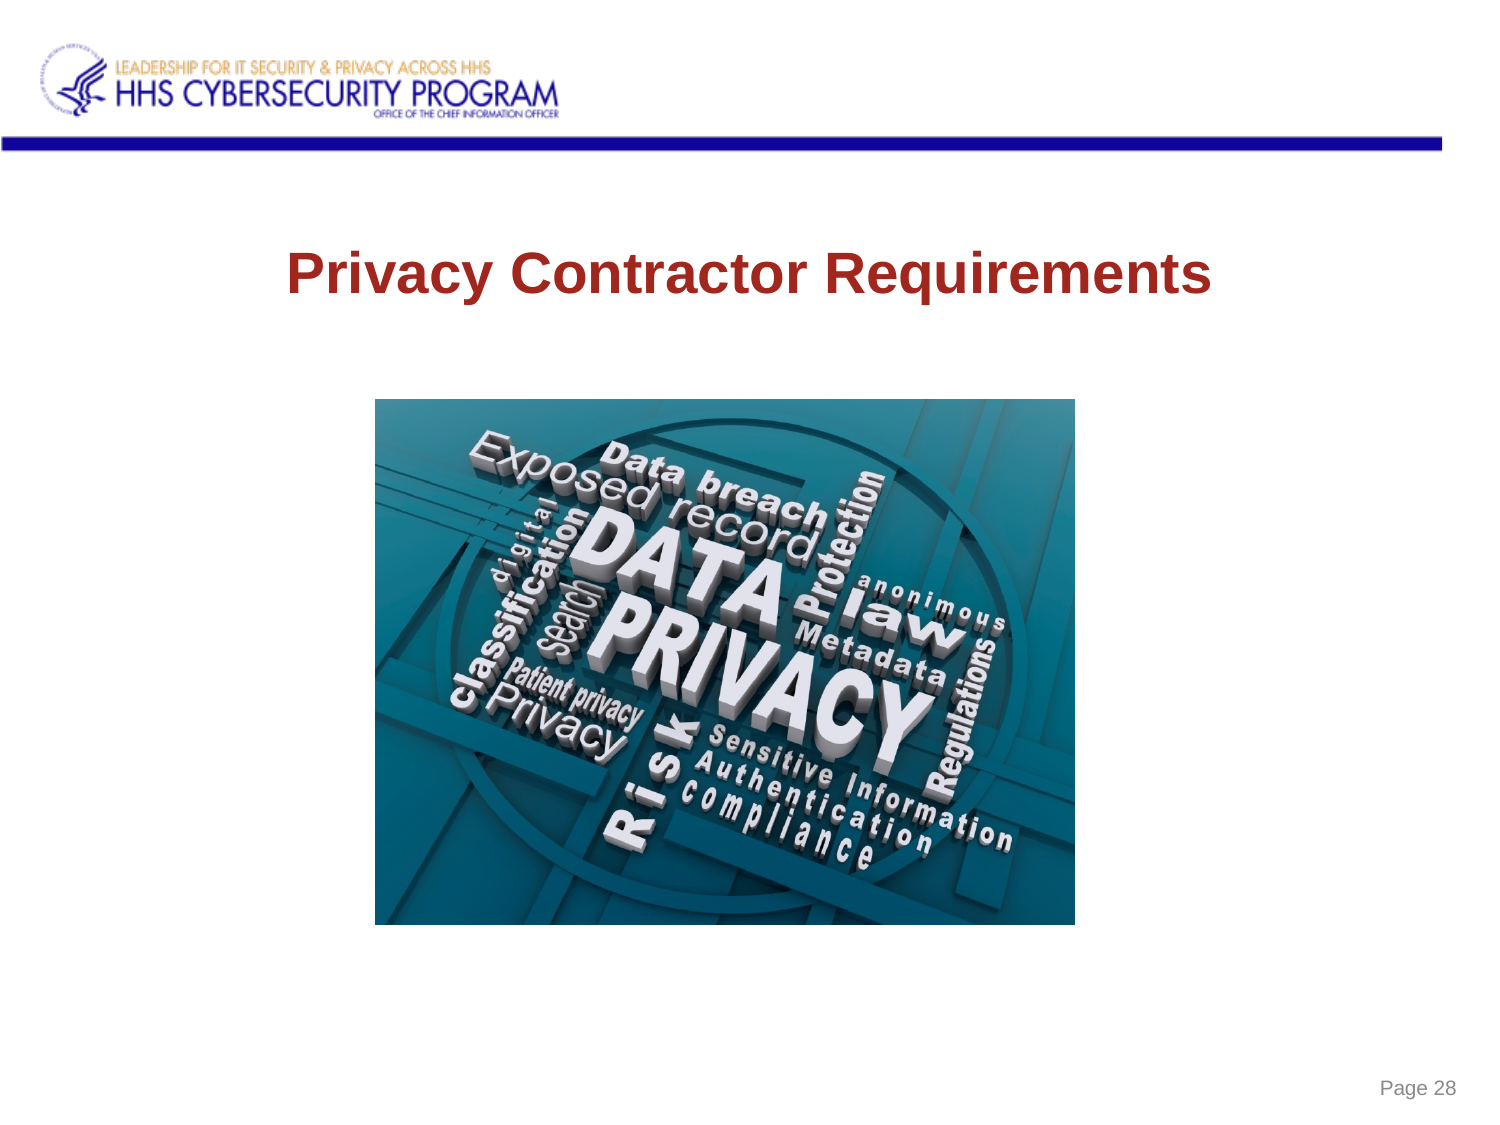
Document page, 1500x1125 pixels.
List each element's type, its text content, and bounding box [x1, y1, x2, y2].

picture [0, 0, 1443, 234]
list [374, 399, 1076, 926]
title Privacy Contractor Requirements [22, 174, 1478, 313]
slide_number Page 28 [1121, 1065, 1472, 1110]
